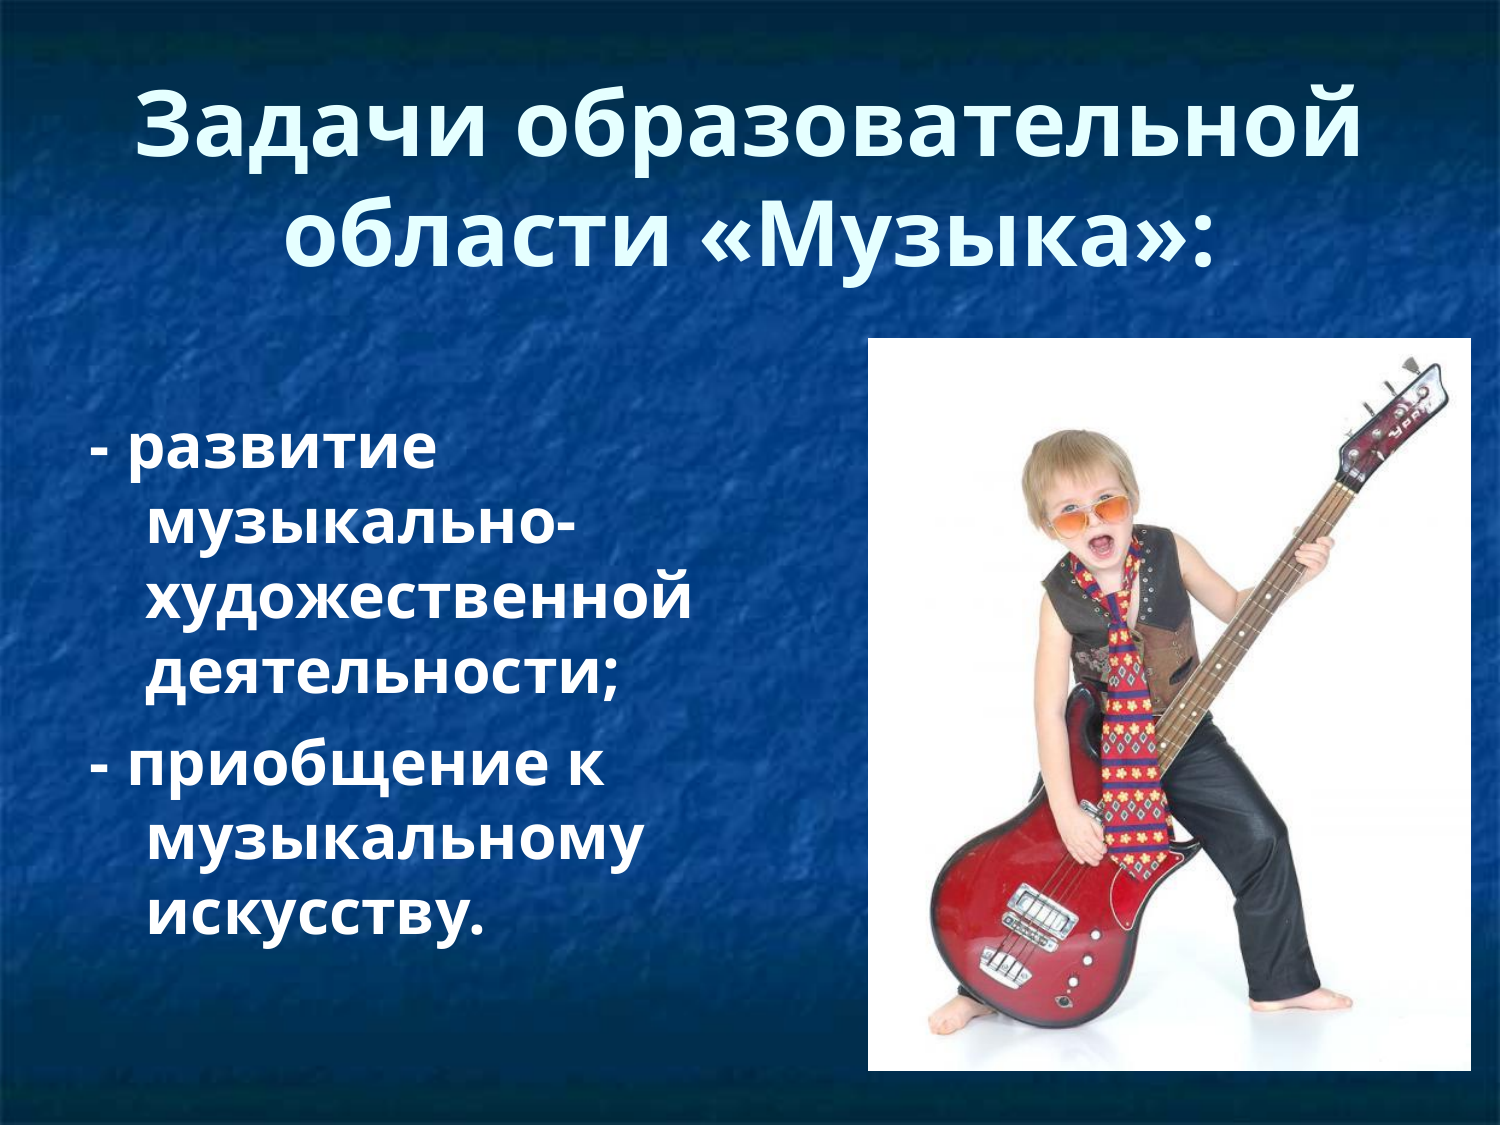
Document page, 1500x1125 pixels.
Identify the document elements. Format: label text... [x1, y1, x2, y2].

picture [0, 0, 1500, 1125]
list - развитие музыкально-художественной деятельности; - приобщение к музыкальному искусству. [74, 349, 798, 1024]
title Задачи образовательной области «Музыка»: [74, 57, 1425, 293]
